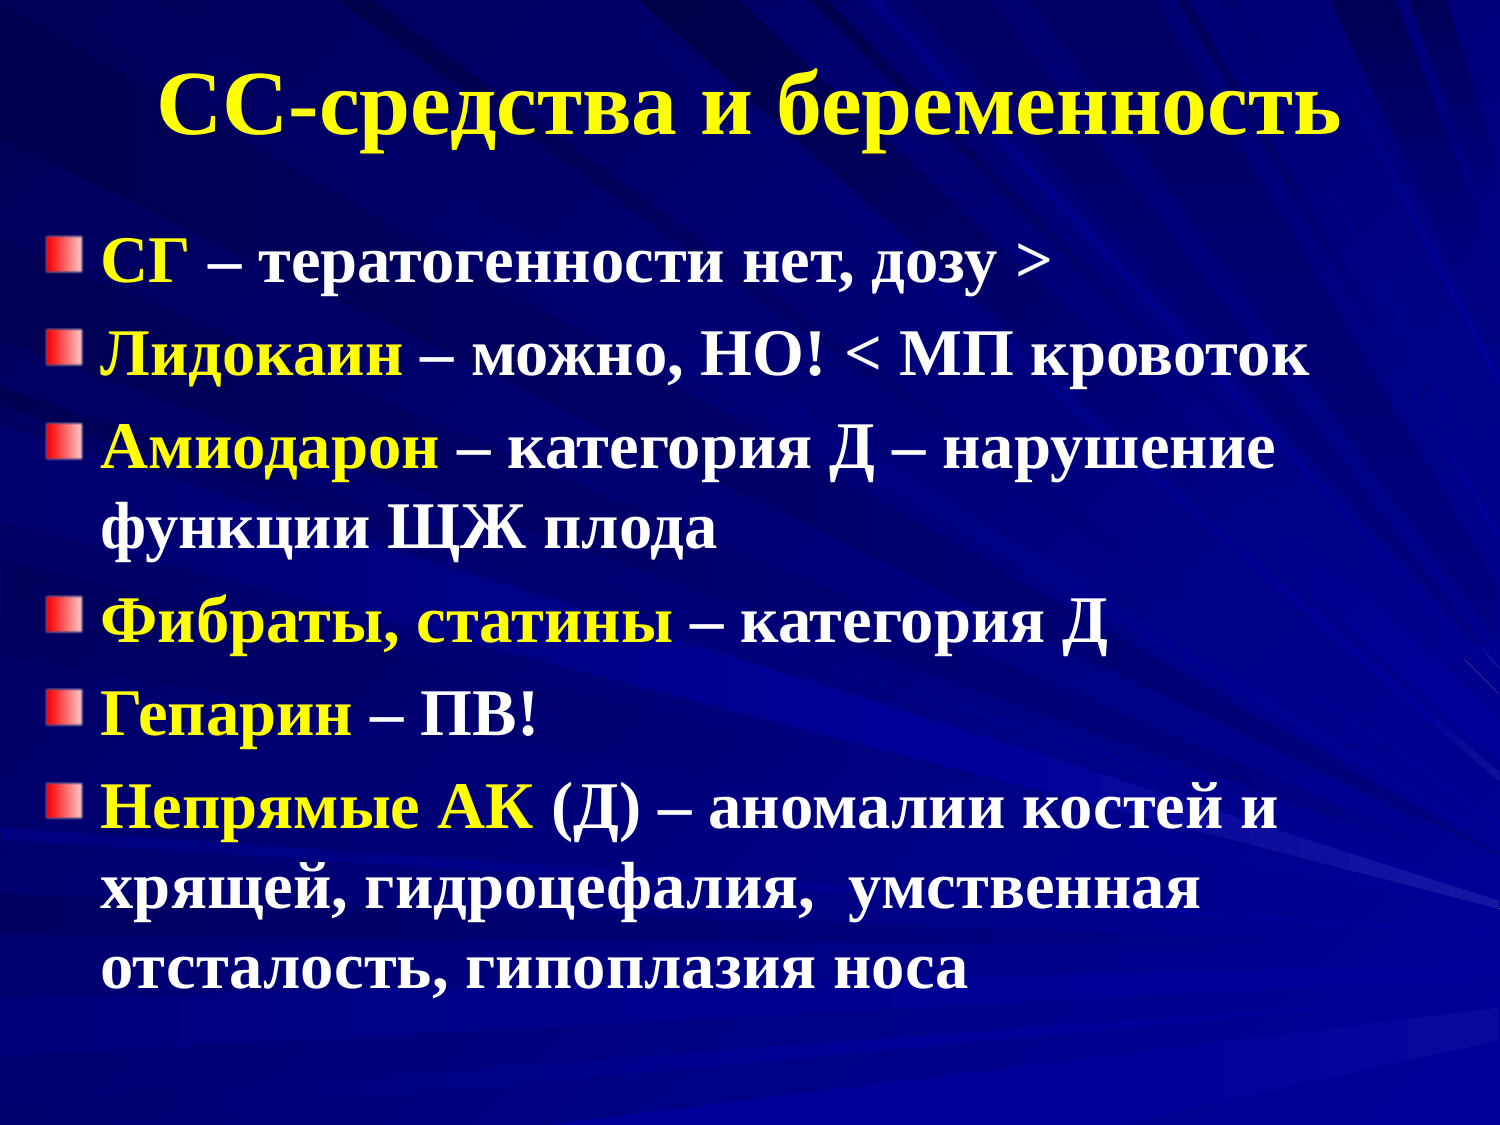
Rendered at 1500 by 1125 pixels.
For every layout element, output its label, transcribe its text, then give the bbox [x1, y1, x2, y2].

picture [44, 687, 87, 730]
title СС-средства и беременность [74, 0, 1426, 197]
picture [44, 421, 87, 464]
list СГ – тератогенности нет, дозу > Лидокаин – можно, НО! < МП кровоток Амиодарон – категория Д – нарушение функции ЩЖ плода Фибраты, статины – категория Д Гепарин – ПВ! Непрямые АК (Д) – аномалии костей и хрящей, гидроцефалия, умственная отсталость, гипоплазия носа [29, 207, 1500, 1095]
picture [44, 327, 87, 370]
picture [44, 781, 87, 823]
picture [44, 594, 87, 637]
picture [44, 234, 87, 277]
